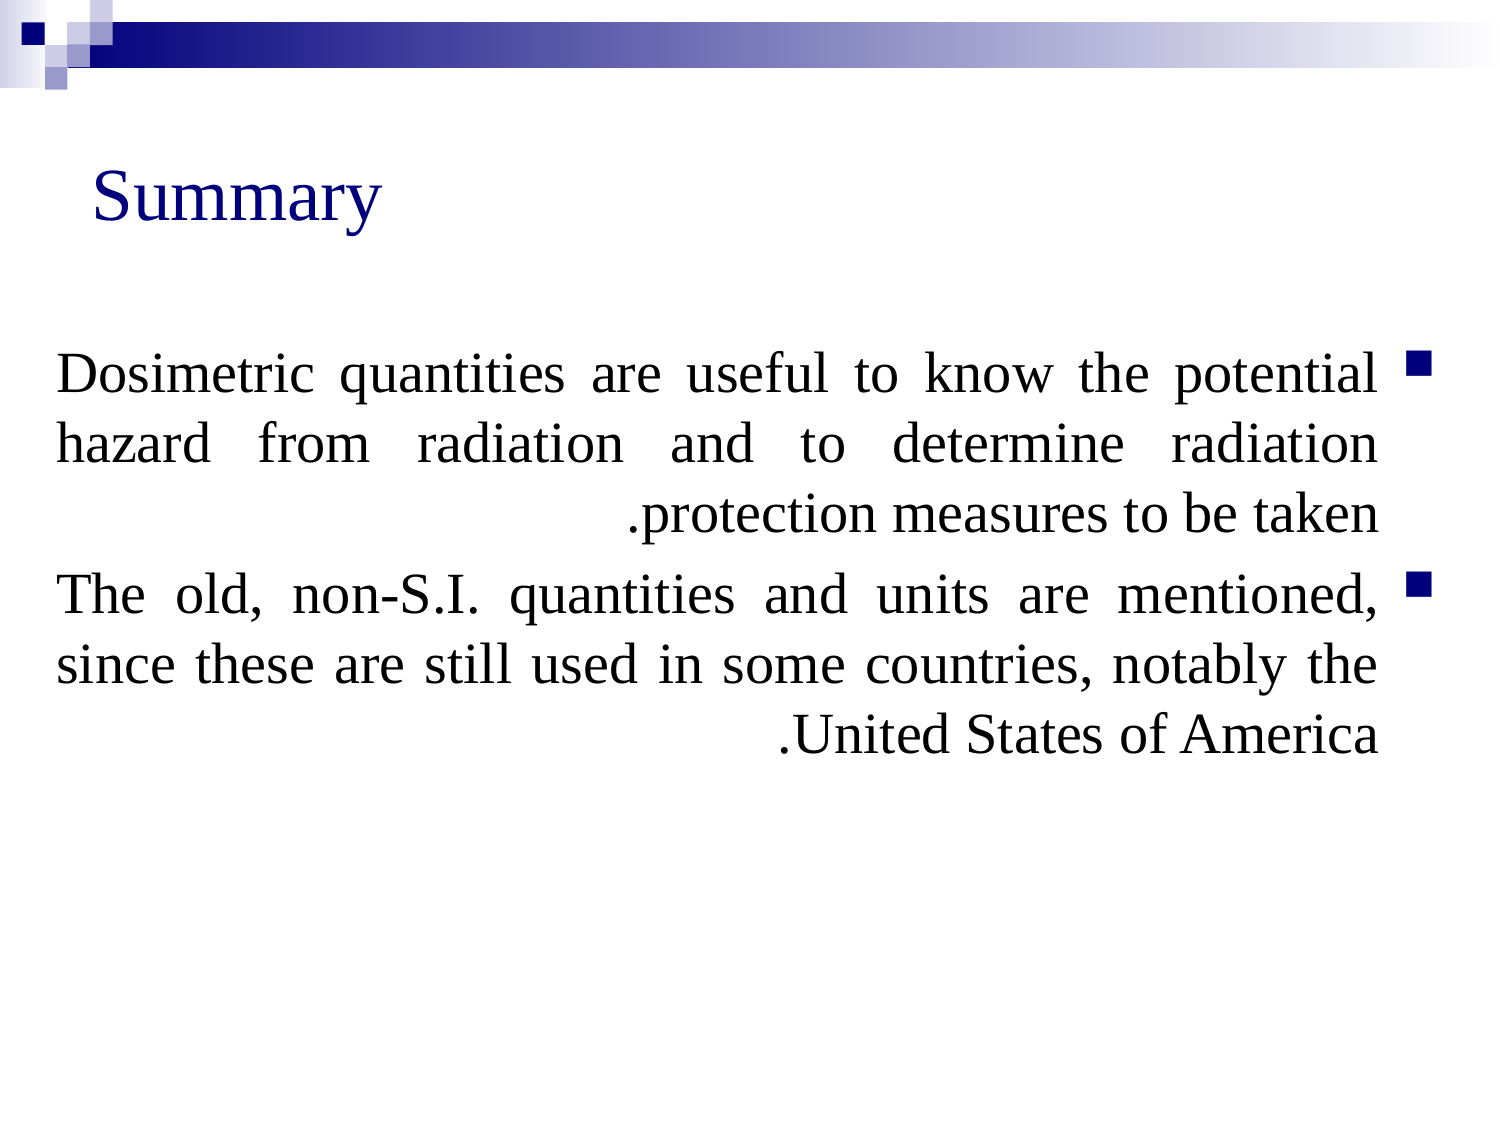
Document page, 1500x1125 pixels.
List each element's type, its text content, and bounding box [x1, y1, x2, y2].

text_box Dosimetric quantities are useful to know the potential hazard from radiation and to determine radiation protection measures to be taken. The old, non-S.I. quantities and units are mentioned, since these are still used in some countries, notably the United States of America. [41, 326, 1451, 1077]
title Summary [76, 77, 1427, 304]
